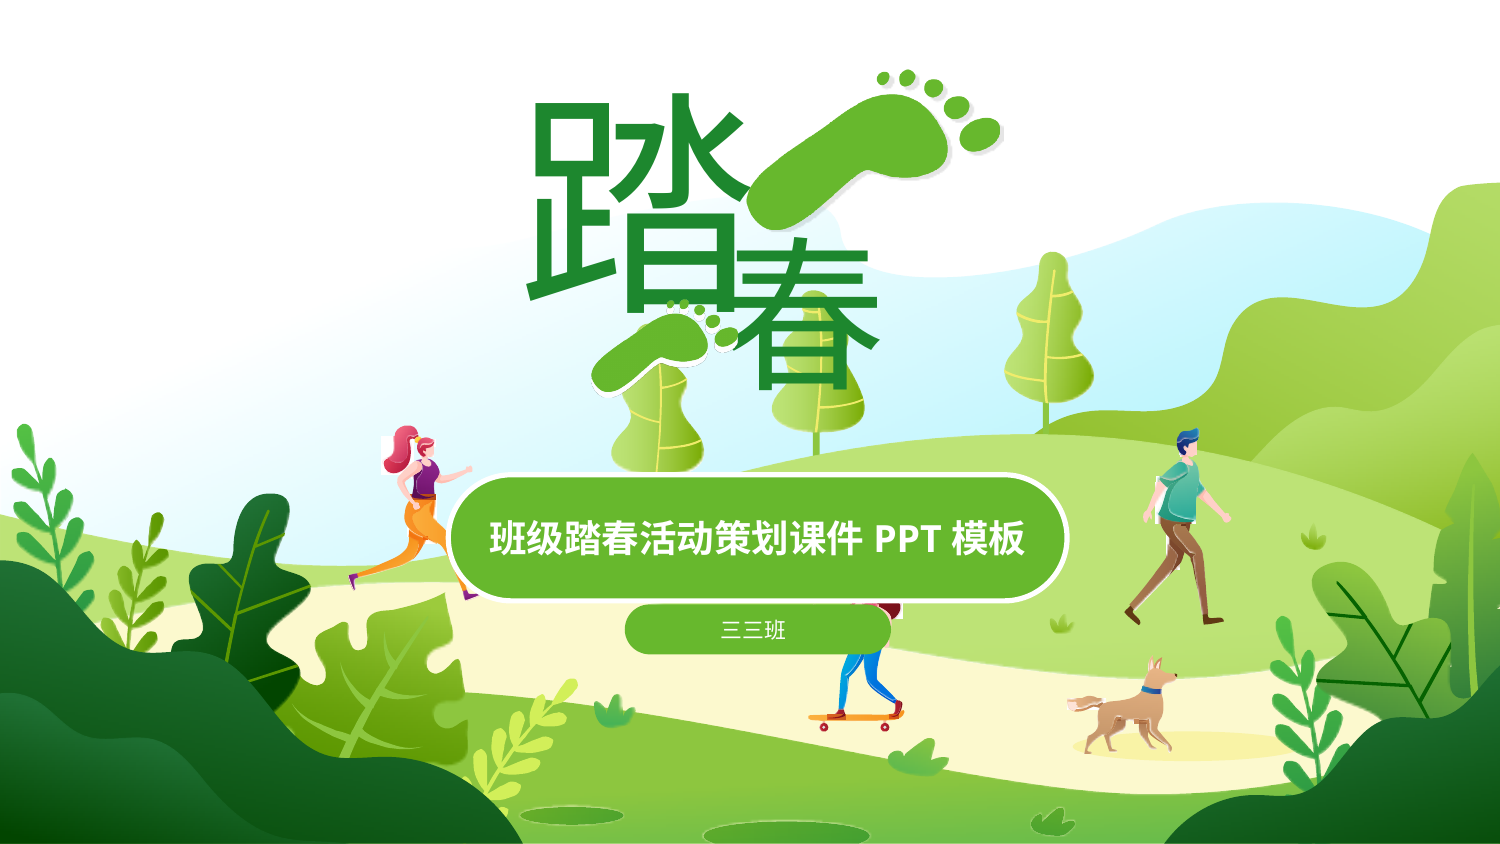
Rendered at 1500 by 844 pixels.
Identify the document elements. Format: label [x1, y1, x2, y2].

text_box [500, 47, 1000, 421]
picture [0, 87, 1500, 844]
